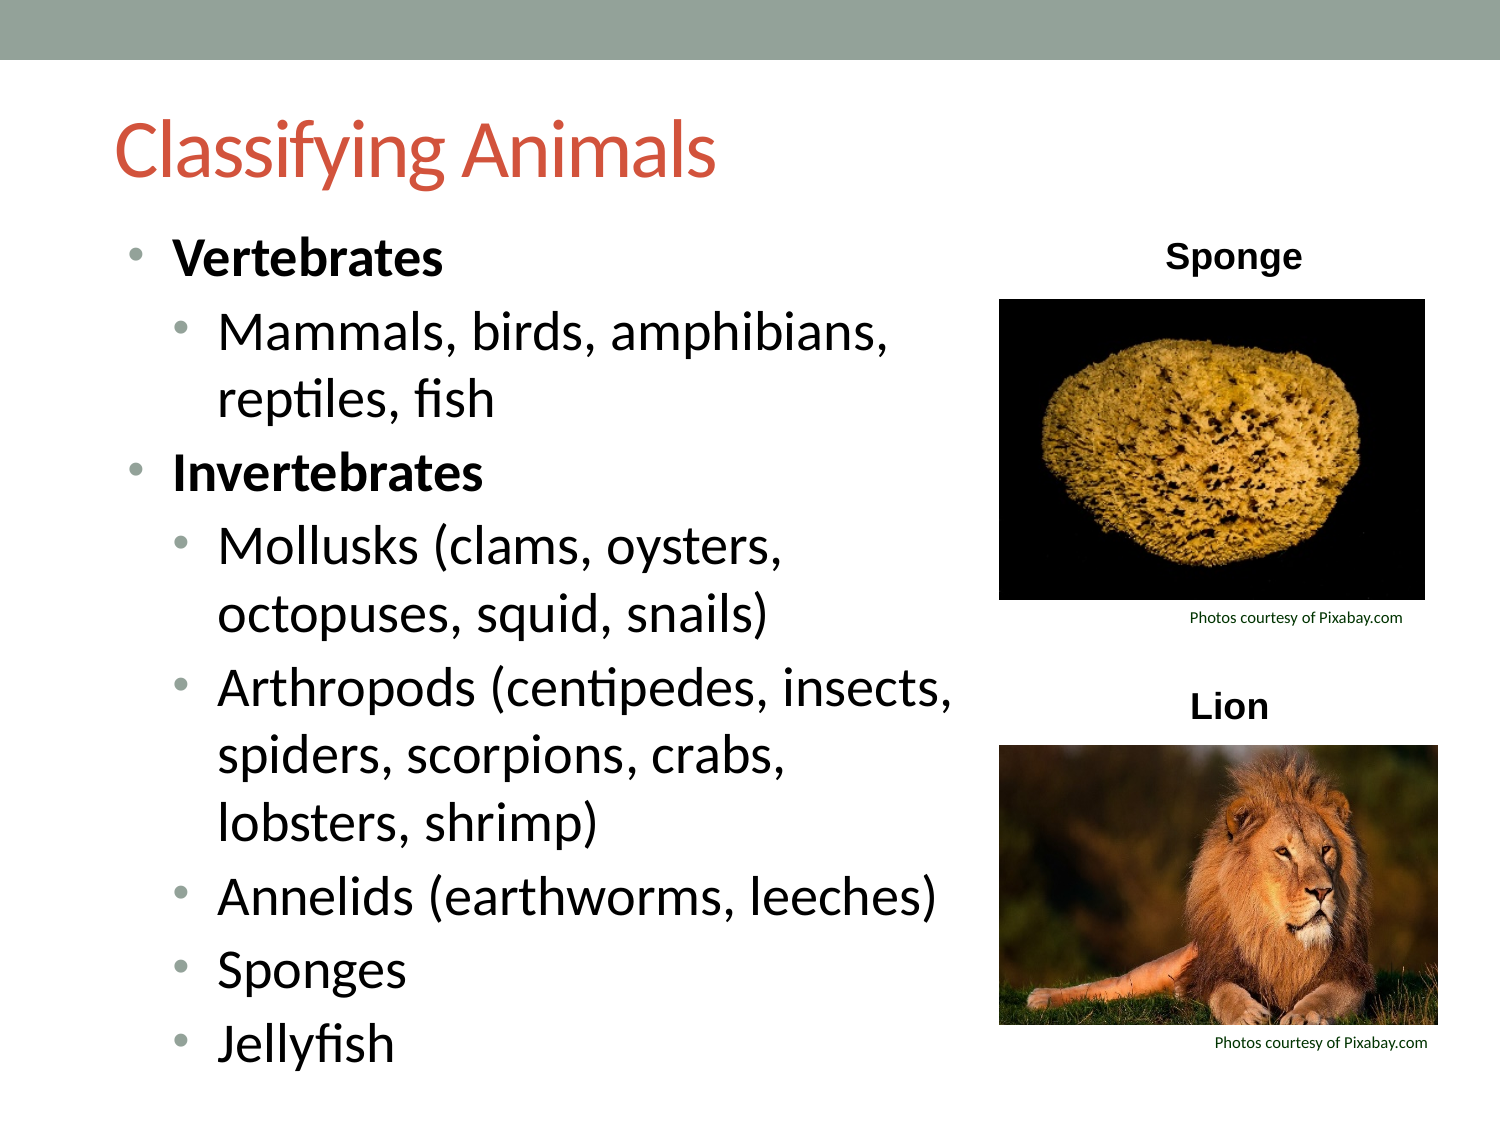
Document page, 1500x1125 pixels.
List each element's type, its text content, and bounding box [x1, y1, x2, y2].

title Classifying Animals [99, 62, 1425, 225]
text_box Sponge [1150, 224, 1319, 285]
picture [999, 299, 1426, 601]
text_box Photos courtesy of Pixabay.com [1175, 608, 1425, 635]
list Vertebrates Mammals, birds, amphibians, reptiles, fish Invertebrates Mollusks (clams, oysters, octopuses, squid, snails) Arthropods (centipedes, insects, spiders, scorpions, crabs, lobsters, shrimp) Annelids (earthworms, leeches) Sponges Jellyfish [112, 212, 1463, 1075]
text_box Photos courtesy of Pixabay.com [1200, 1024, 1450, 1060]
picture [999, 745, 1438, 1026]
text_box Lion [1175, 674, 1285, 735]
